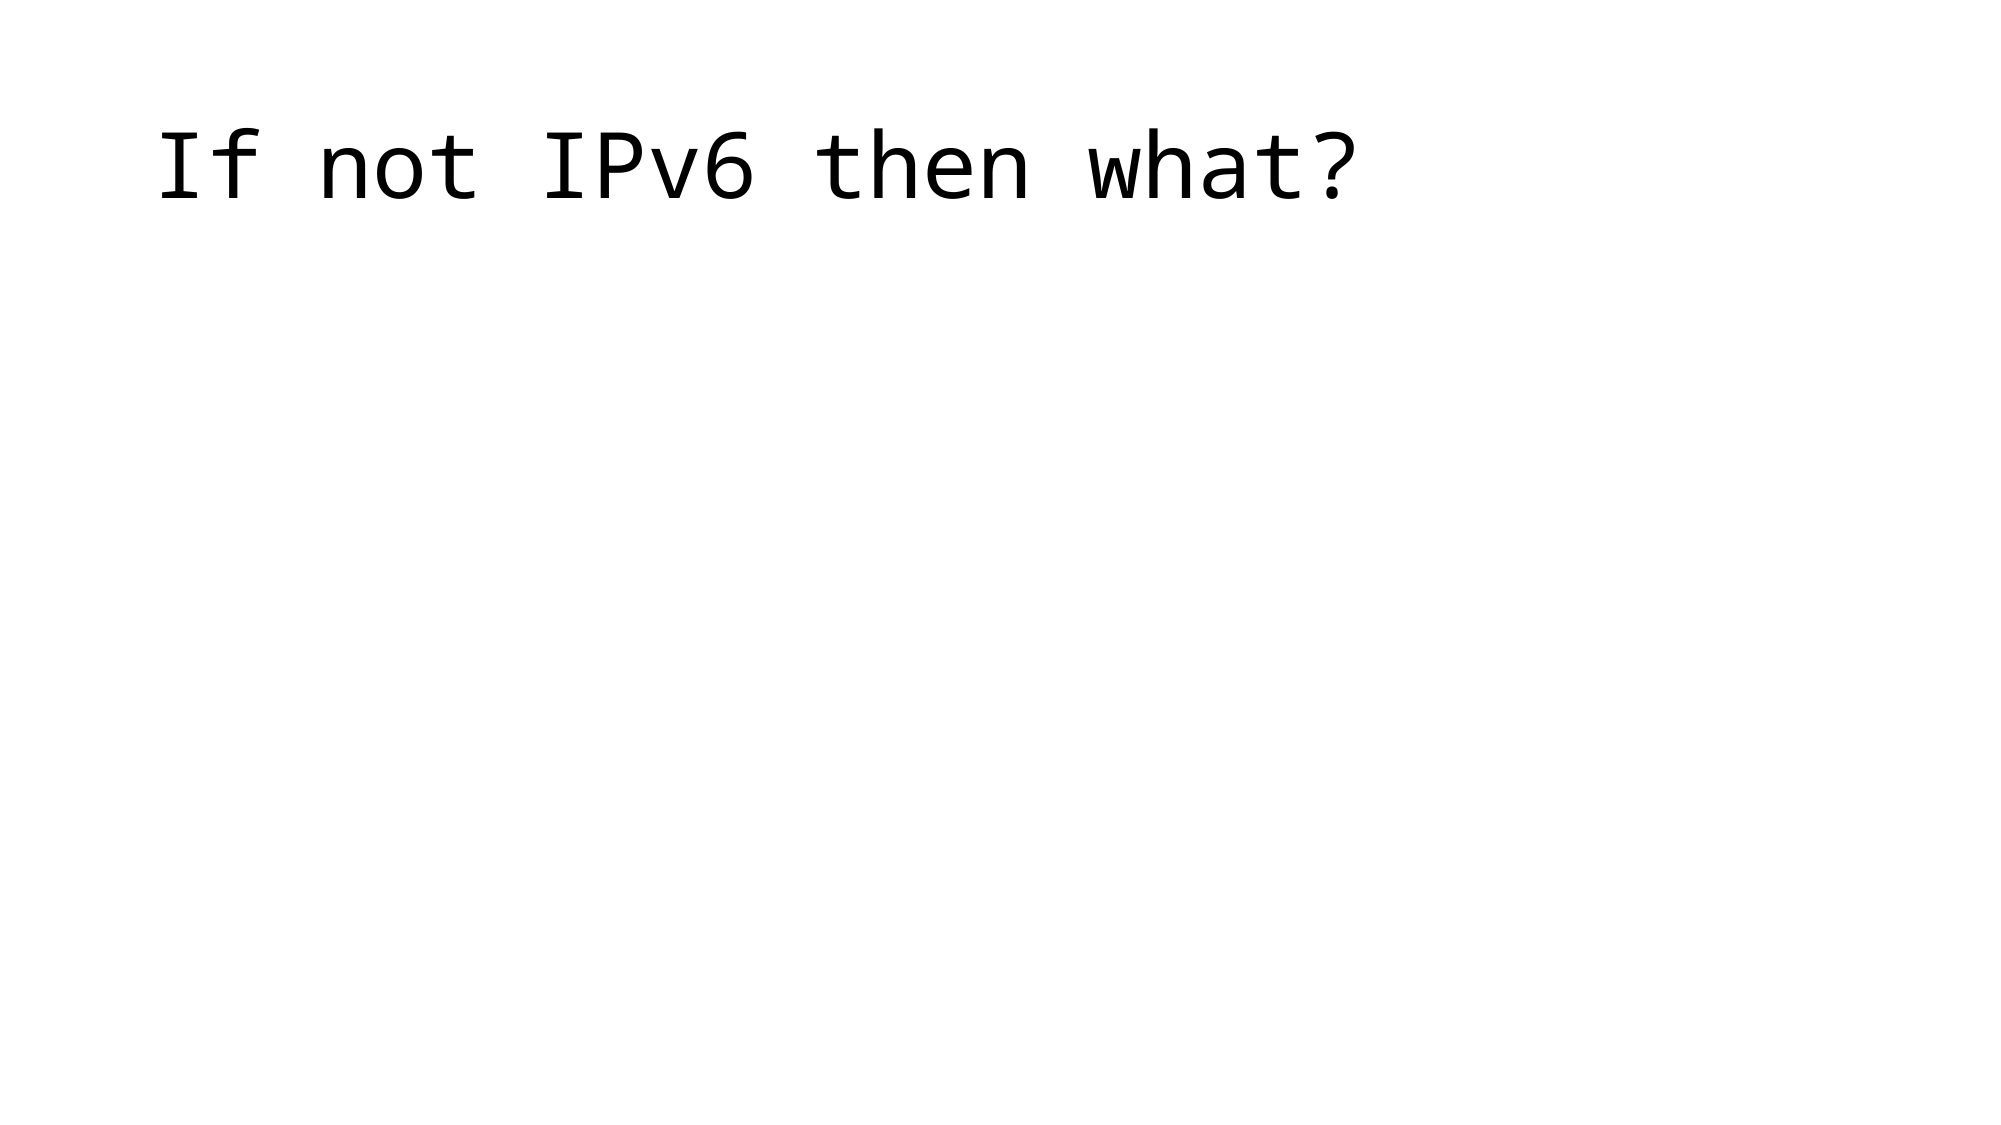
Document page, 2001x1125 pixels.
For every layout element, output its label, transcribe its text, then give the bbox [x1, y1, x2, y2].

title If not IPv6 then what? [137, 59, 1863, 278]
